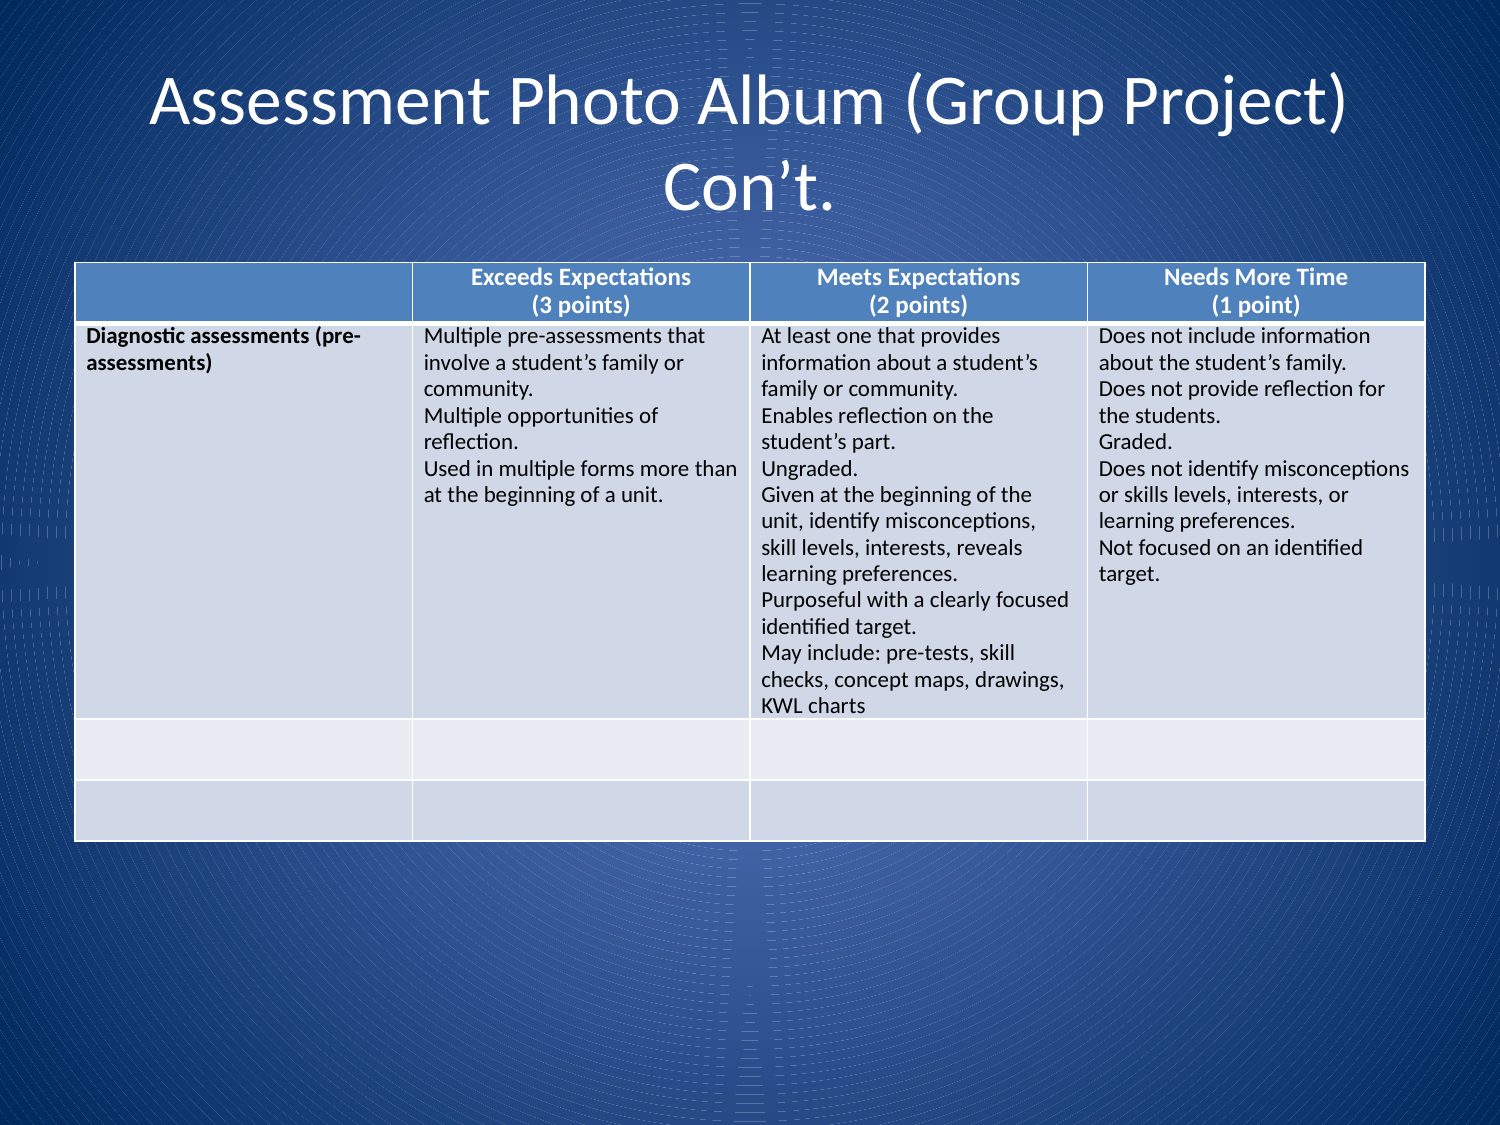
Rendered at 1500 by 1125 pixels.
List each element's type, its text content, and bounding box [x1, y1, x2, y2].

table_cell [1088, 781, 1424, 840]
table_cell [1088, 720, 1424, 779]
table_cell [76, 781, 412, 840]
table_cell [413, 720, 749, 779]
table_cell [751, 781, 1087, 840]
table_cell Multiple pre-assessments that involve a student’s family or community. Multiple opportunities of reflection. Used in multiple forms more than at the beginning of a unit. [413, 326, 749, 718]
table_cell [413, 781, 749, 840]
table_cell [76, 720, 412, 779]
table_cell Does not include information about the student’s family. Does not provide reflection for the students. Graded. Does not identify misconceptions or skills levels, interests, or learning preferences. Not focused on an identified target. [1088, 326, 1424, 718]
table_header Meets Expectations (2 points) [751, 263, 1087, 321]
table_cell Diagnostic assessments (pre-assessments) [76, 326, 412, 718]
table_cell [751, 720, 1087, 779]
table_cell At least one that provides information about a student’s family or community. Enables reflection on the student’s part. Ungraded. Given at the beginning of the unit, identify misconceptions, skill levels, interests, reveals learning preferences. Purposeful with a clearly focused identified target. May include: pre-tests, skill checks, concept maps, drawings, KWL charts [751, 326, 1087, 718]
table_header [76, 263, 412, 321]
table_header Exceeds Expectations (3 points) [413, 263, 749, 321]
table_header Needs More Time (1 point) [1088, 263, 1424, 321]
title Assessment Photo Album (Group Project) Con’t. [75, 45, 1425, 233]
